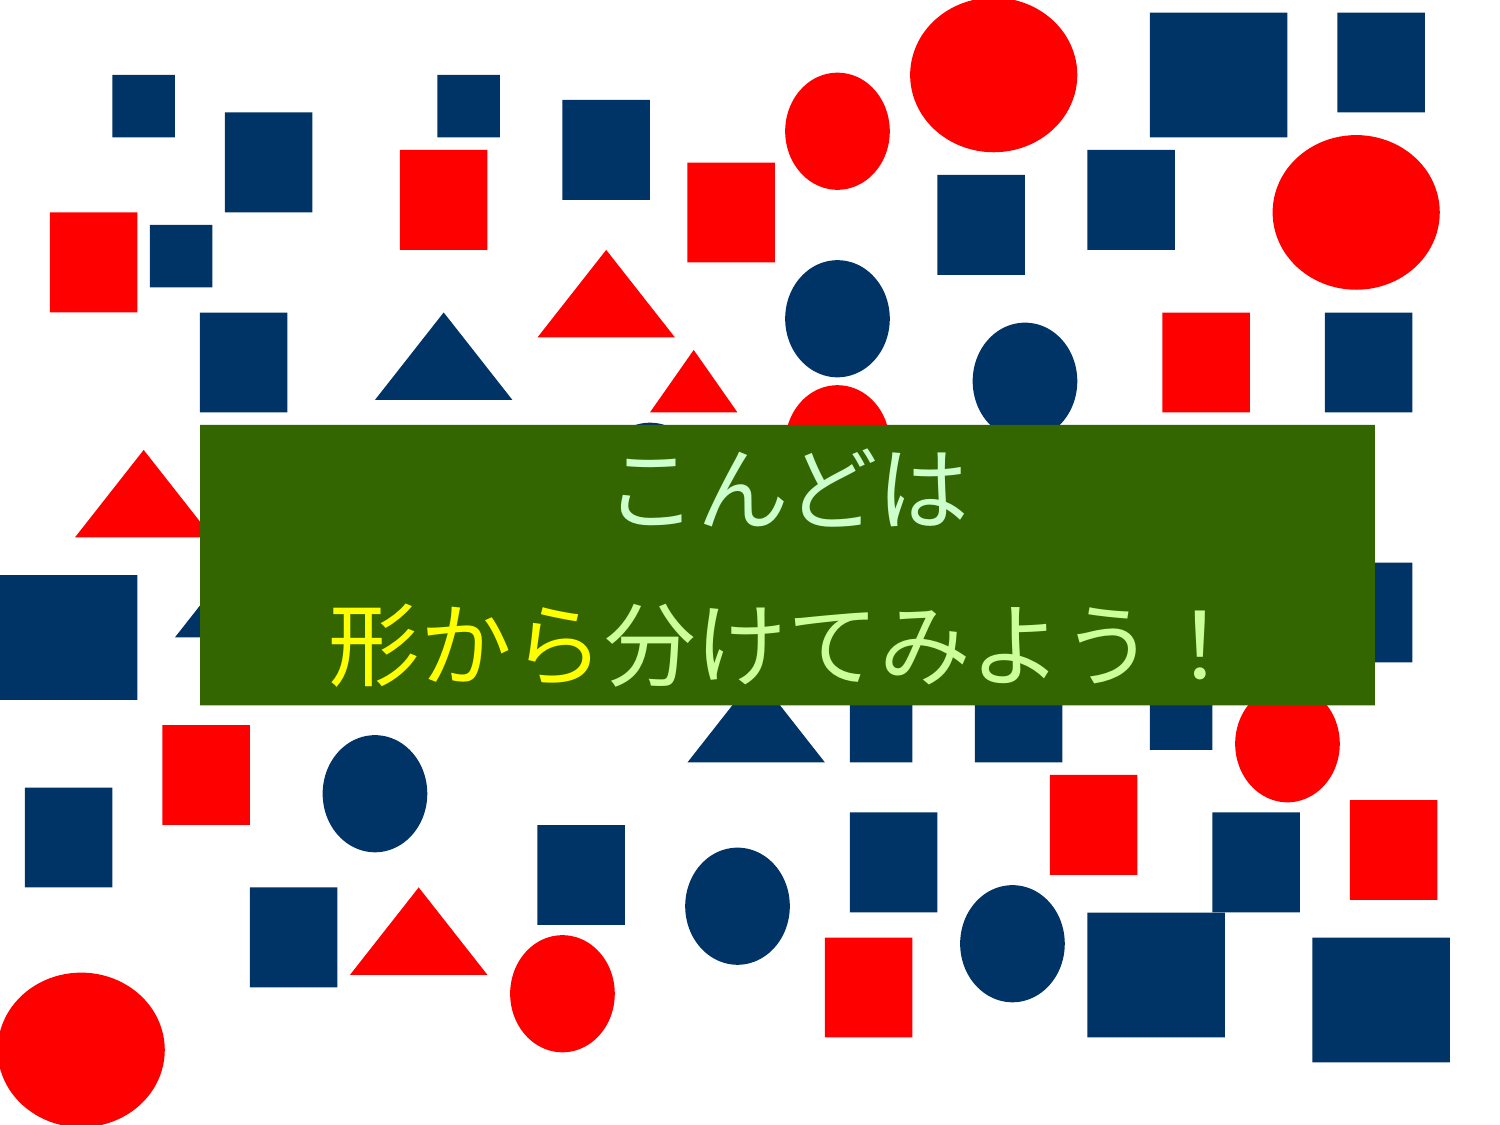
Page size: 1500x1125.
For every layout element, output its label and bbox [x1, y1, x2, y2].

text_box [0, 0, 1451, 1125]
